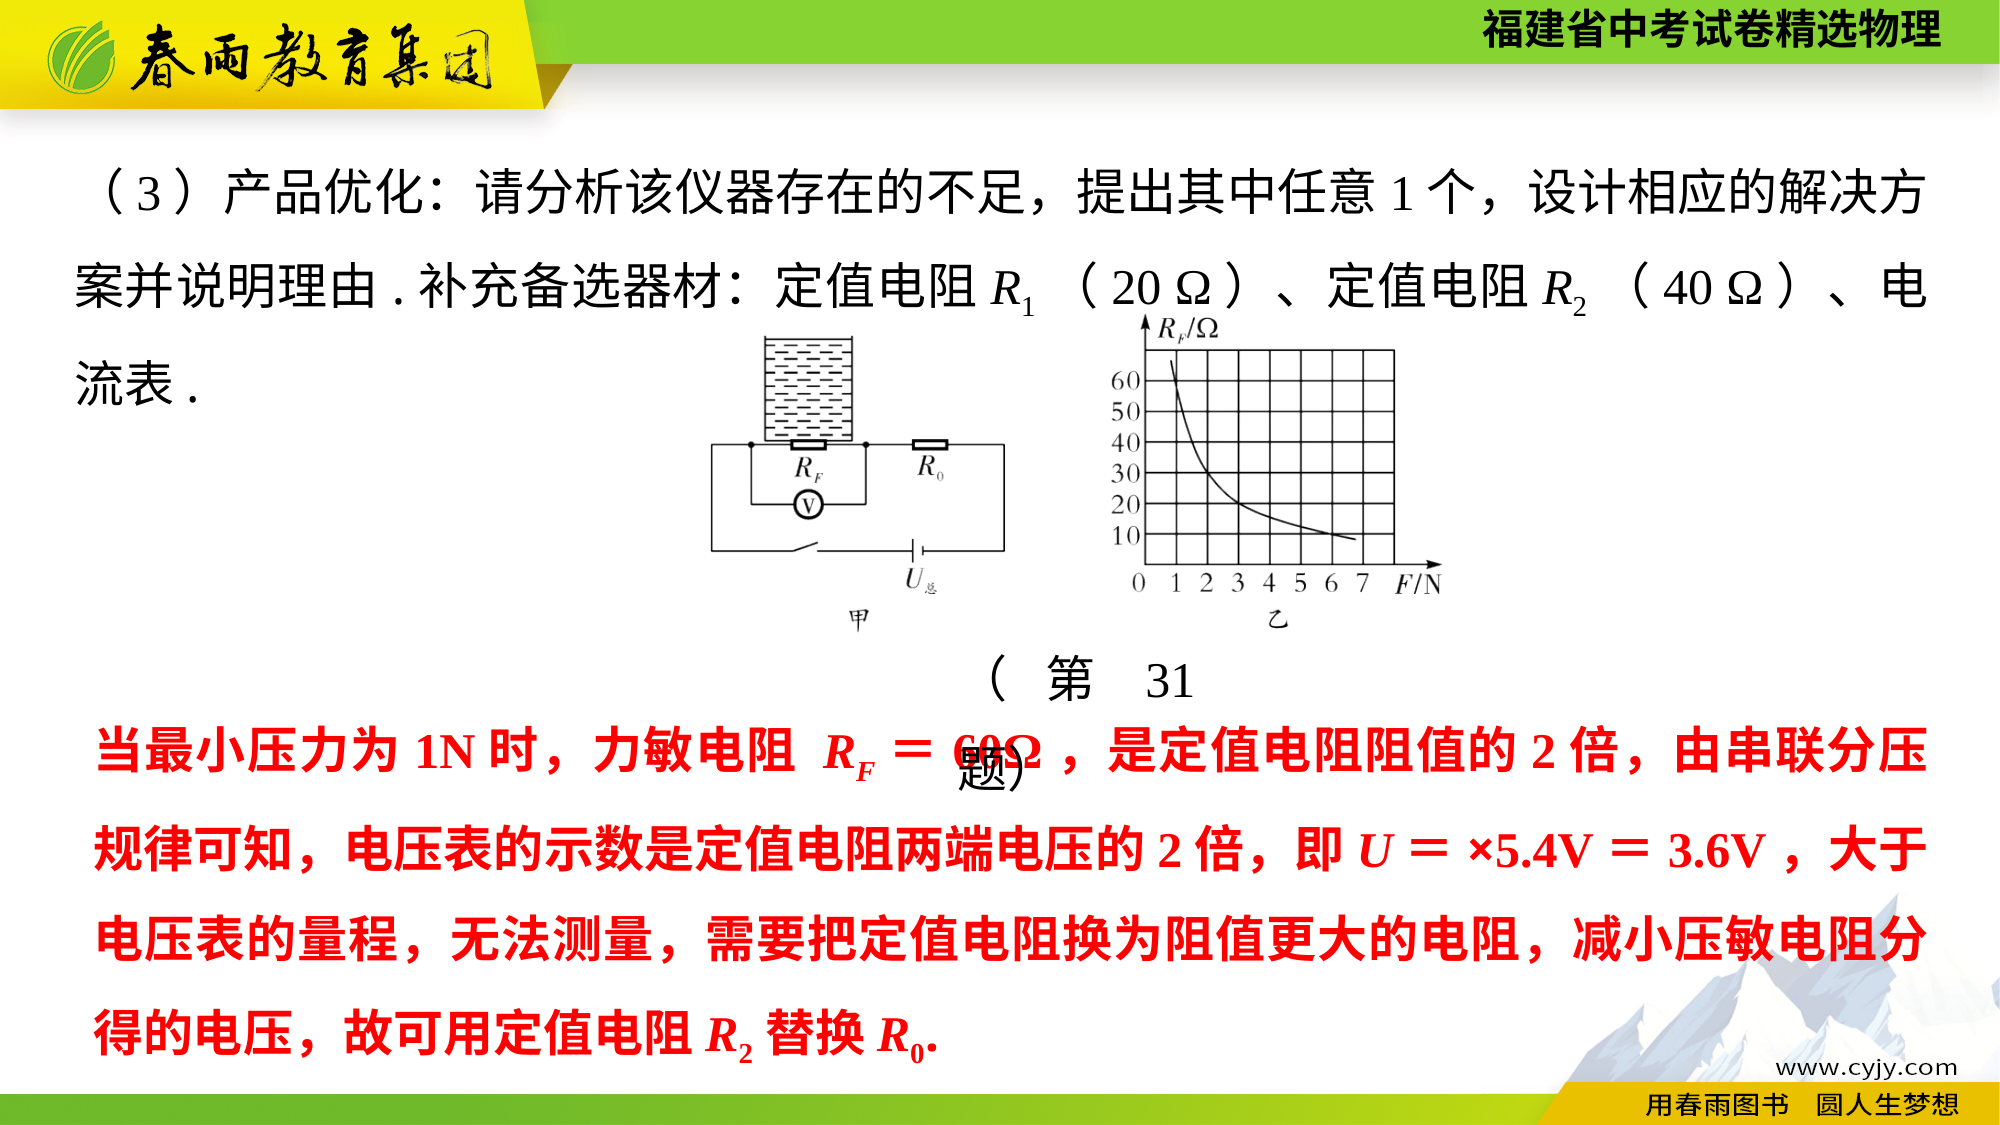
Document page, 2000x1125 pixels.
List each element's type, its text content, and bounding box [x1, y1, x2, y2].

list （3）产品优化：请分析该仪器存在的不足，提出其中任意1个，设计相应的解决方案并说明理由.补充备选器材：定值电阻R1（20 Ω）、定值电阻R2（40 Ω）、电流表. [59, 122, 1944, 320]
text_box （第31题） [942, 646, 1222, 715]
picture [0, 0, 2000, 1125]
